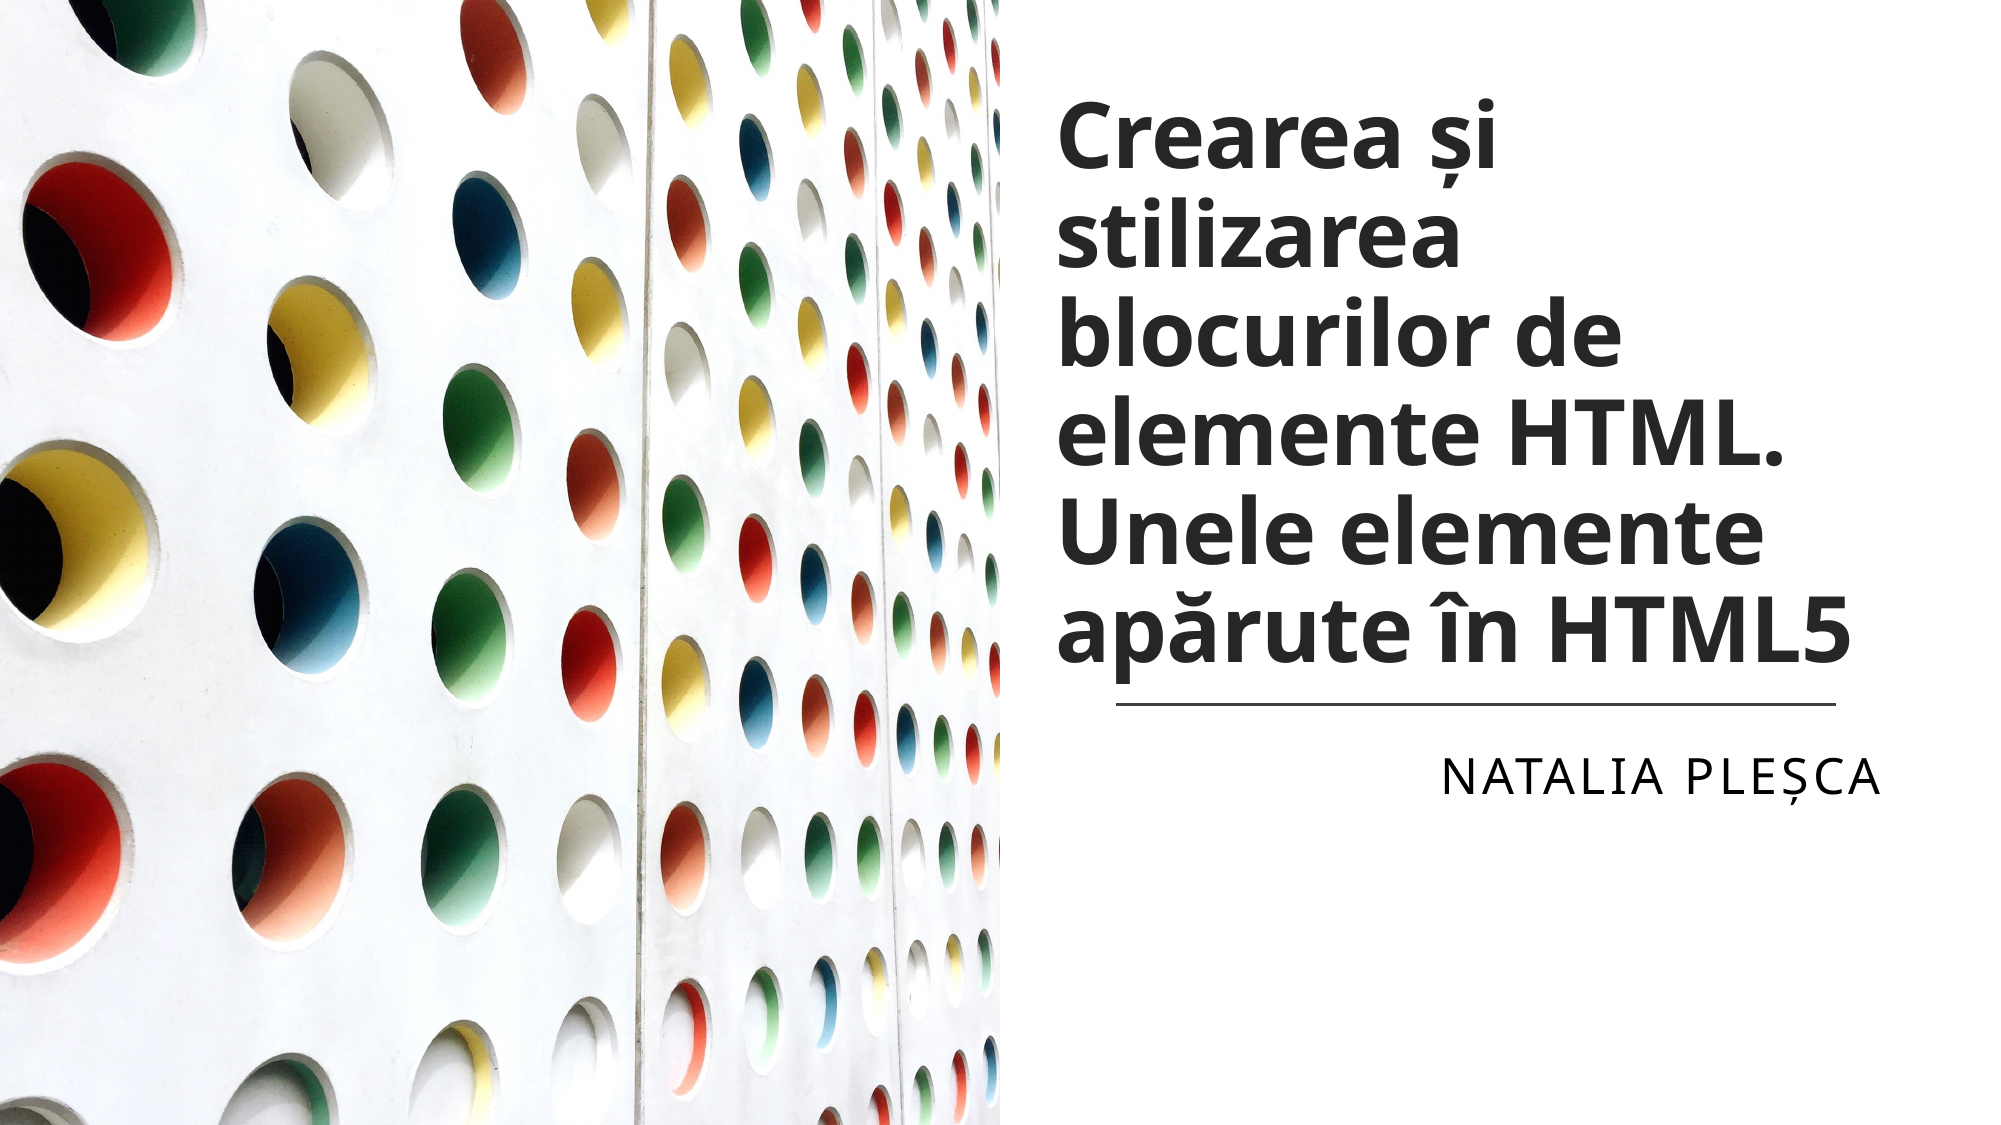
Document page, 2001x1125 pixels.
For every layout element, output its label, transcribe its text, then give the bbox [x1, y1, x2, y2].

subtitle Natalia Pleșca [1103, 730, 1897, 935]
title Crearea și stilizarea blocurilor de elemente HTML. Unele elemente apărute în HTML5 [1040, 24, 1918, 691]
text_box [1006, 0, 2000, 1125]
picture [0, 0, 1001, 1125]
